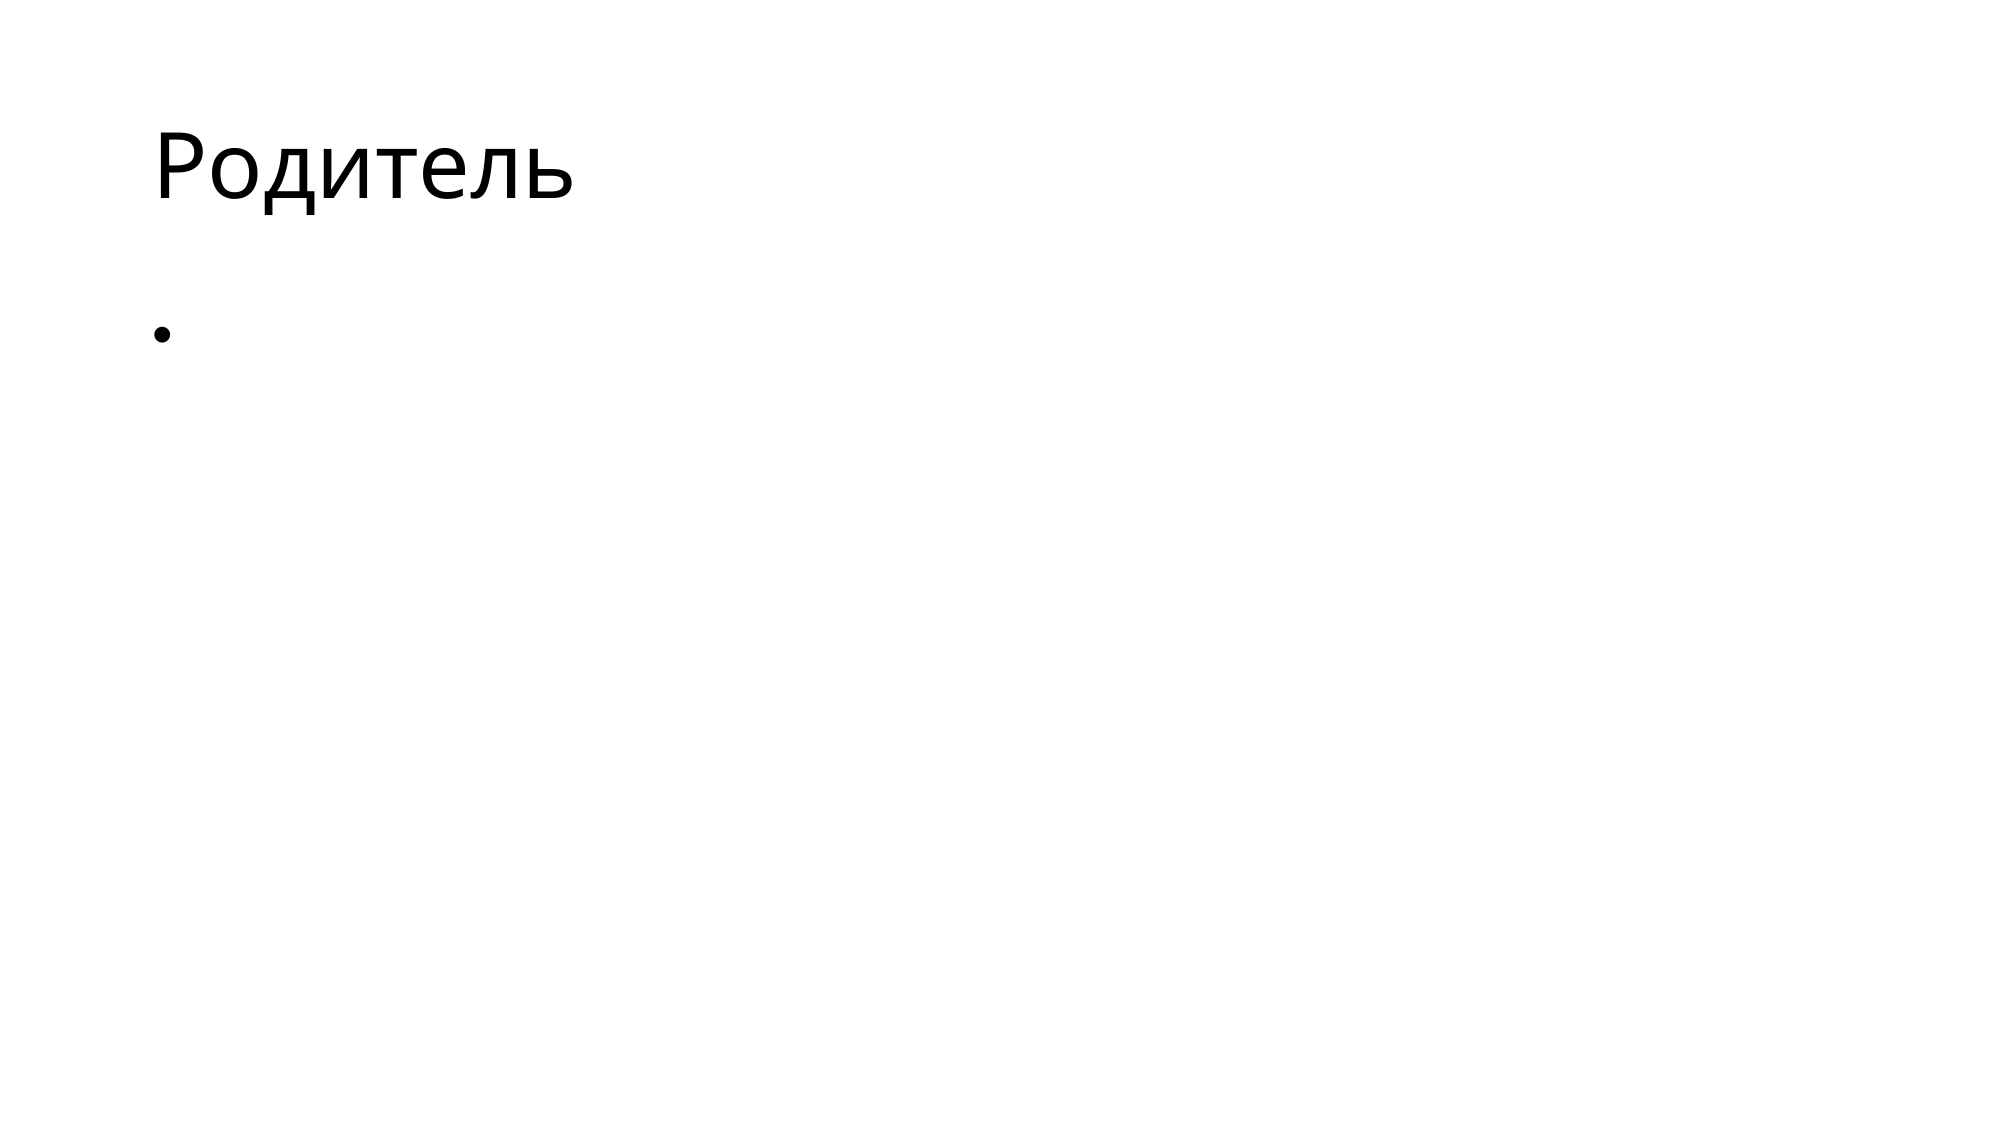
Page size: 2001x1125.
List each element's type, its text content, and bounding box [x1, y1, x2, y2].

list Человек, который решет свои проблемы за счет… [137, 299, 1863, 1014]
title Родитель [137, 59, 1863, 278]
